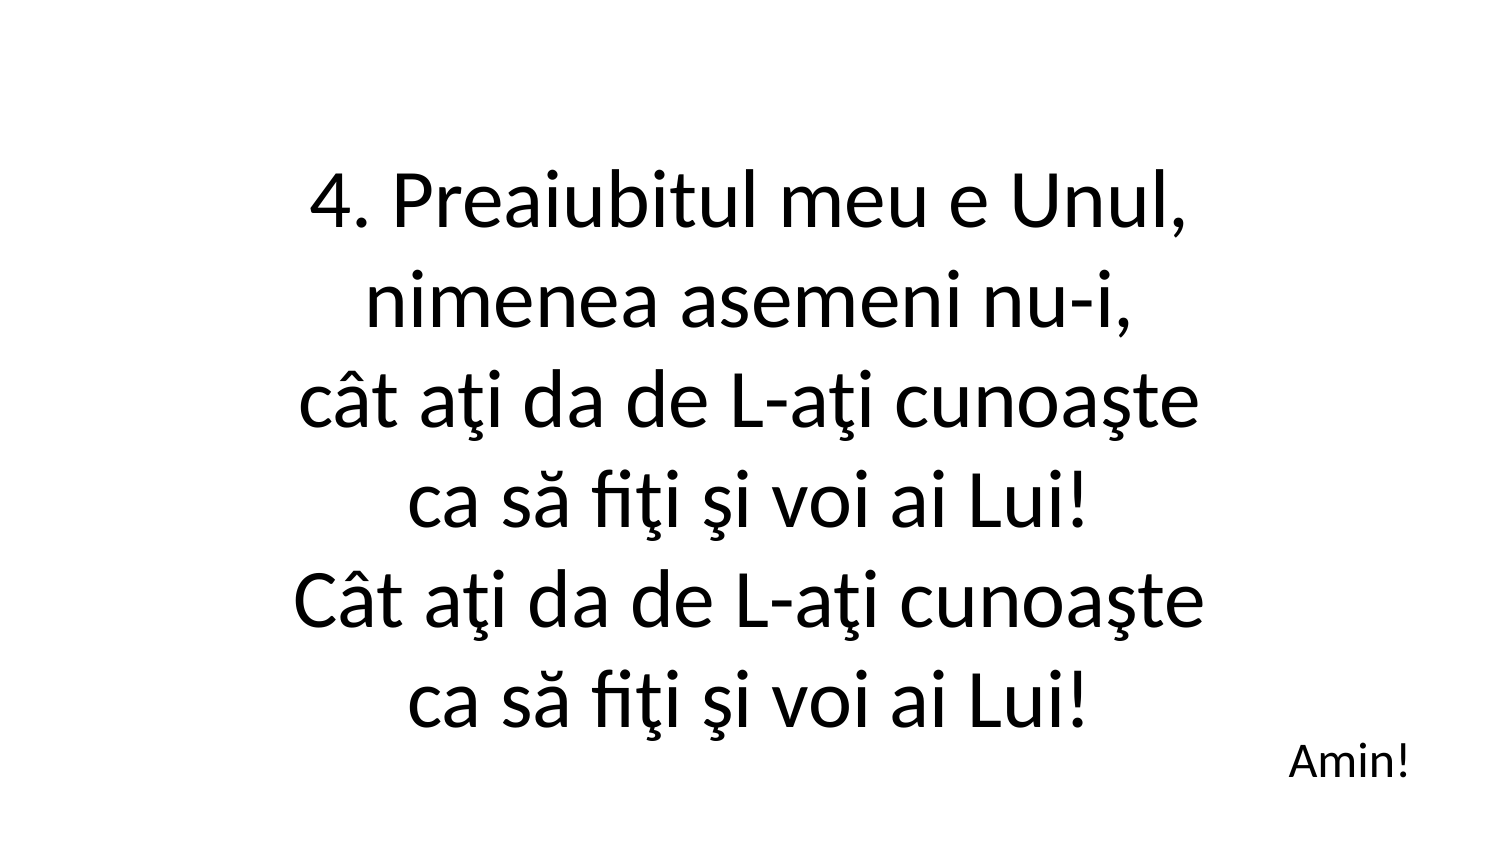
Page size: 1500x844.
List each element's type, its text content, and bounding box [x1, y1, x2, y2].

text_box 4. Preaiubitul meu e Unul, nimenea asemeni nu-i, cât aţi da de L-aţi cunoaşte ca să fiţi şi voi ai Lui! Cât aţi da de L-aţi cunoaşte ca să fiţi şi voi ai Lui! [278, 92, 1222, 752]
text_box Amin! [1273, 674, 1427, 795]
